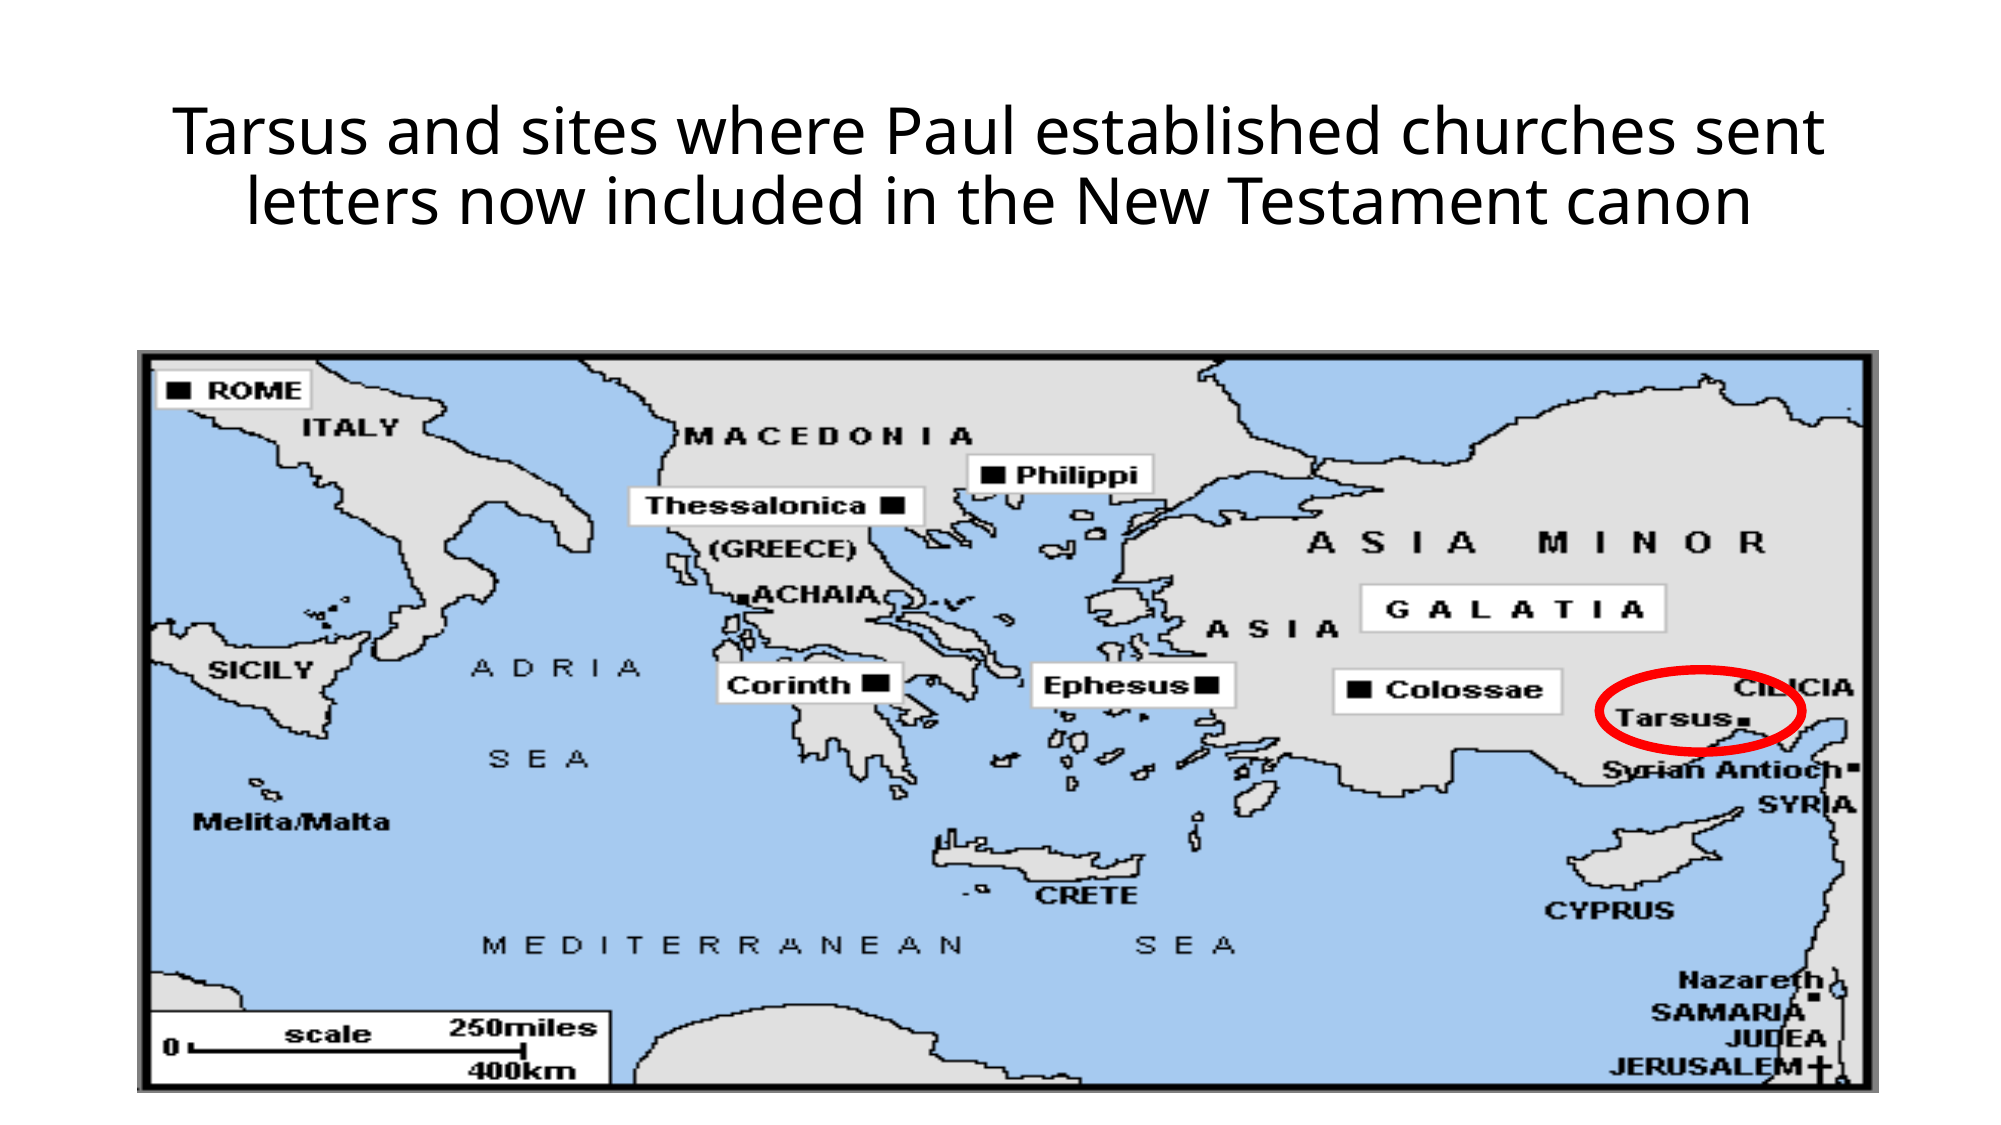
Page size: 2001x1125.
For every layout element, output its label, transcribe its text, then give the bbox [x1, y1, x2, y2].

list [137, 350, 1879, 1093]
title Tarsus and sites where Paul established churches sent letters now included in the New Testament canon [137, 59, 1863, 278]
